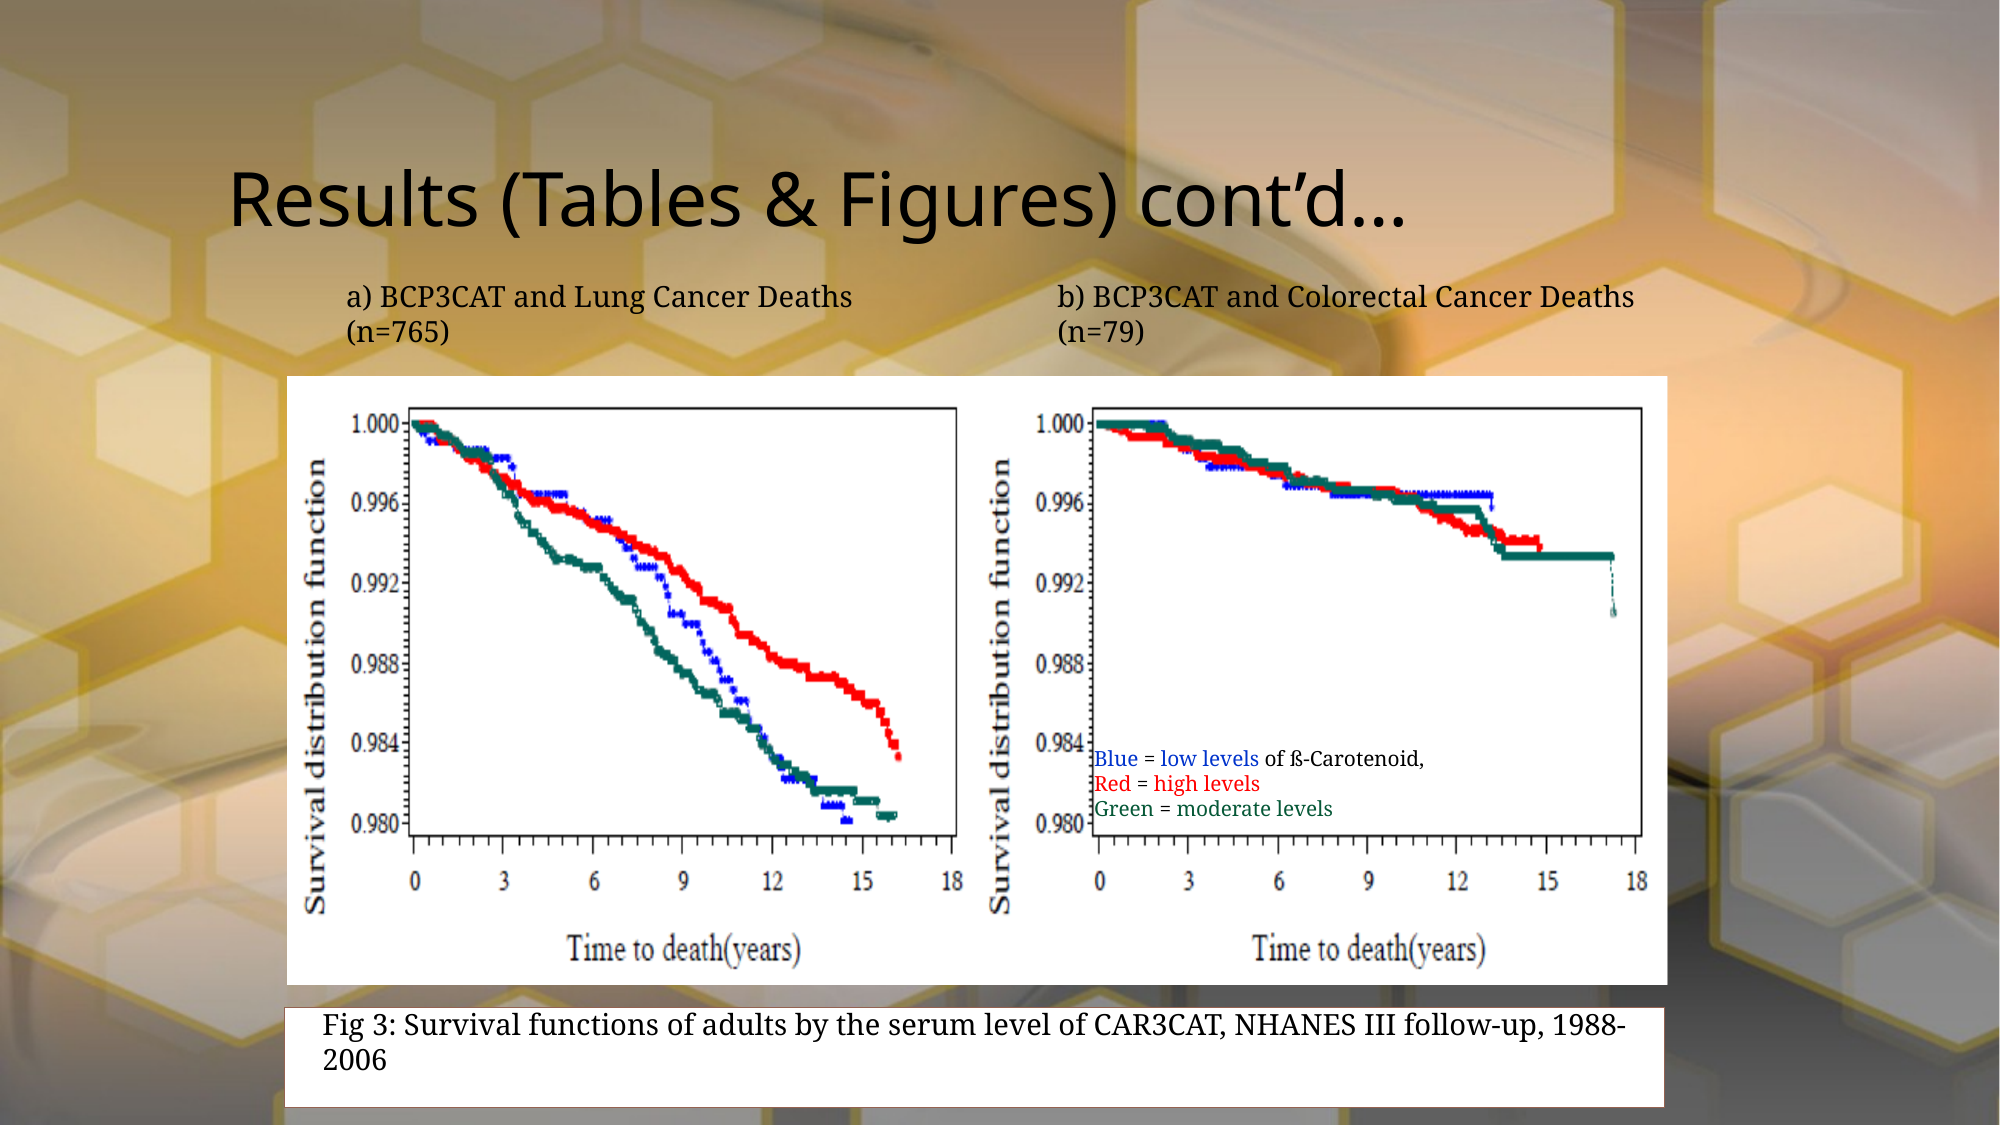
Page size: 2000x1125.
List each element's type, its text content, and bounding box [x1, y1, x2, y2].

text_box a) BCP3CAT and Lung Cancer Deaths (n=765) [287, 271, 913, 356]
text_box Fig 3: Survival functions of adults by the serum level of CAR3CAT, NHANES III follow-up, 1988-2006 [287, 998, 1663, 1125]
title Results (Tables & Figures) cont’d… [212, 62, 1788, 250]
picture [0, 0, 2000, 1125]
text_box b) BCP3CAT and Colorectal Cancer Deaths (n=79) [996, 271, 1697, 356]
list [286, 376, 1668, 985]
